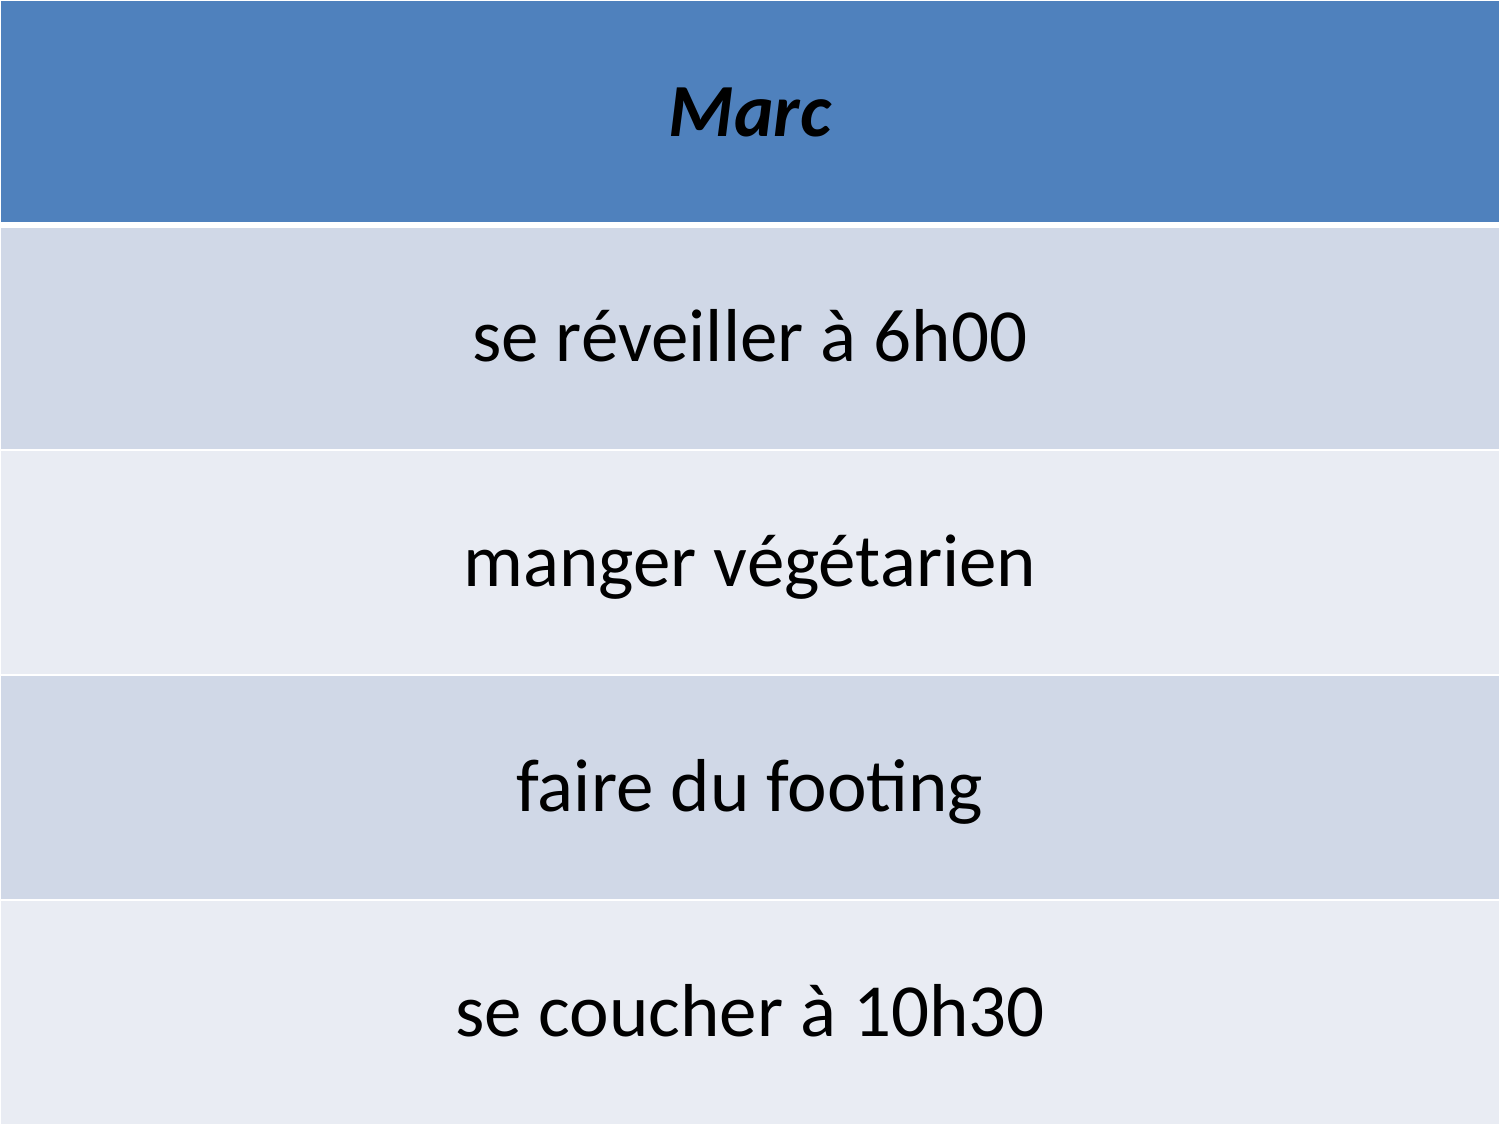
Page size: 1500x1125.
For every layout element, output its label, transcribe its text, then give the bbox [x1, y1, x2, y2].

table_cell faire du footing [1, 676, 1499, 899]
table_cell manger végétarien [1, 451, 1499, 674]
table_cell se coucher à 10h30 [1, 901, 1499, 1124]
table_header Marc [1, 1, 1499, 222]
table_cell se réveiller à 6h00 [1, 228, 1499, 449]
